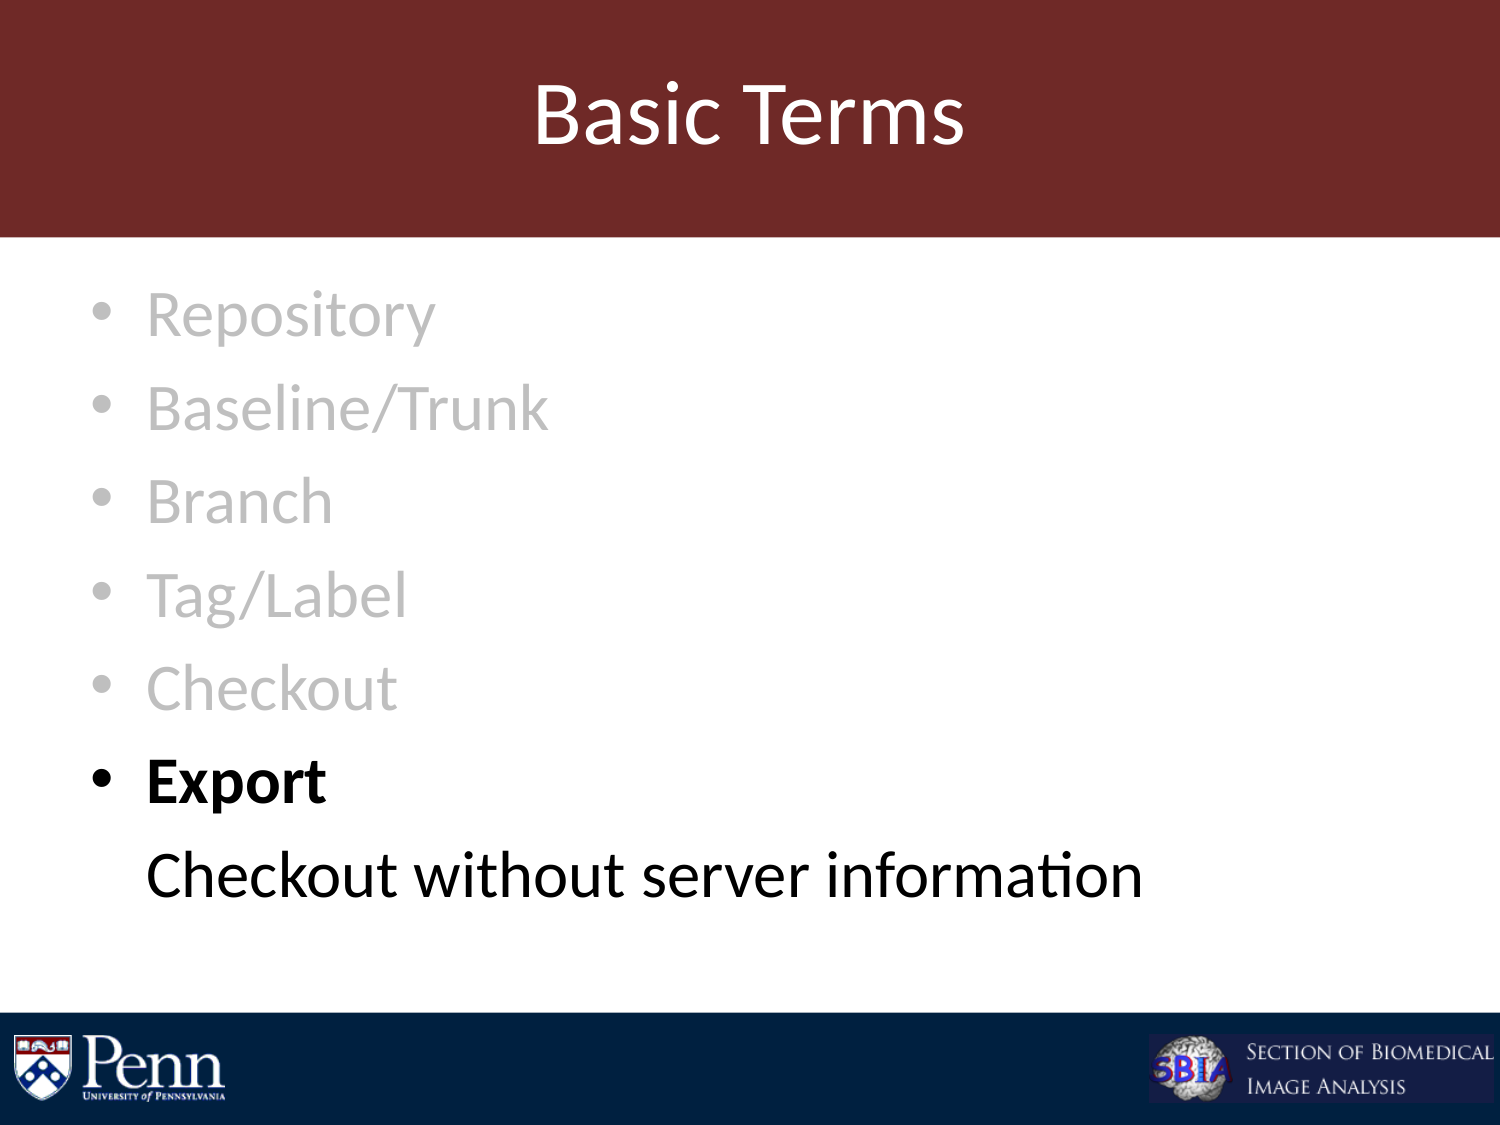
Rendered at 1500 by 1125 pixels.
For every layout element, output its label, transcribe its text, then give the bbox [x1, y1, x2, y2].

title Basic Terms [75, 45, 1425, 238]
picture [14, 1035, 225, 1102]
picture [1149, 1034, 1494, 1103]
list Repository Baseline/Trunk Branch Tag/Label Checkout Export Checkout without server information [75, 262, 1425, 1013]
